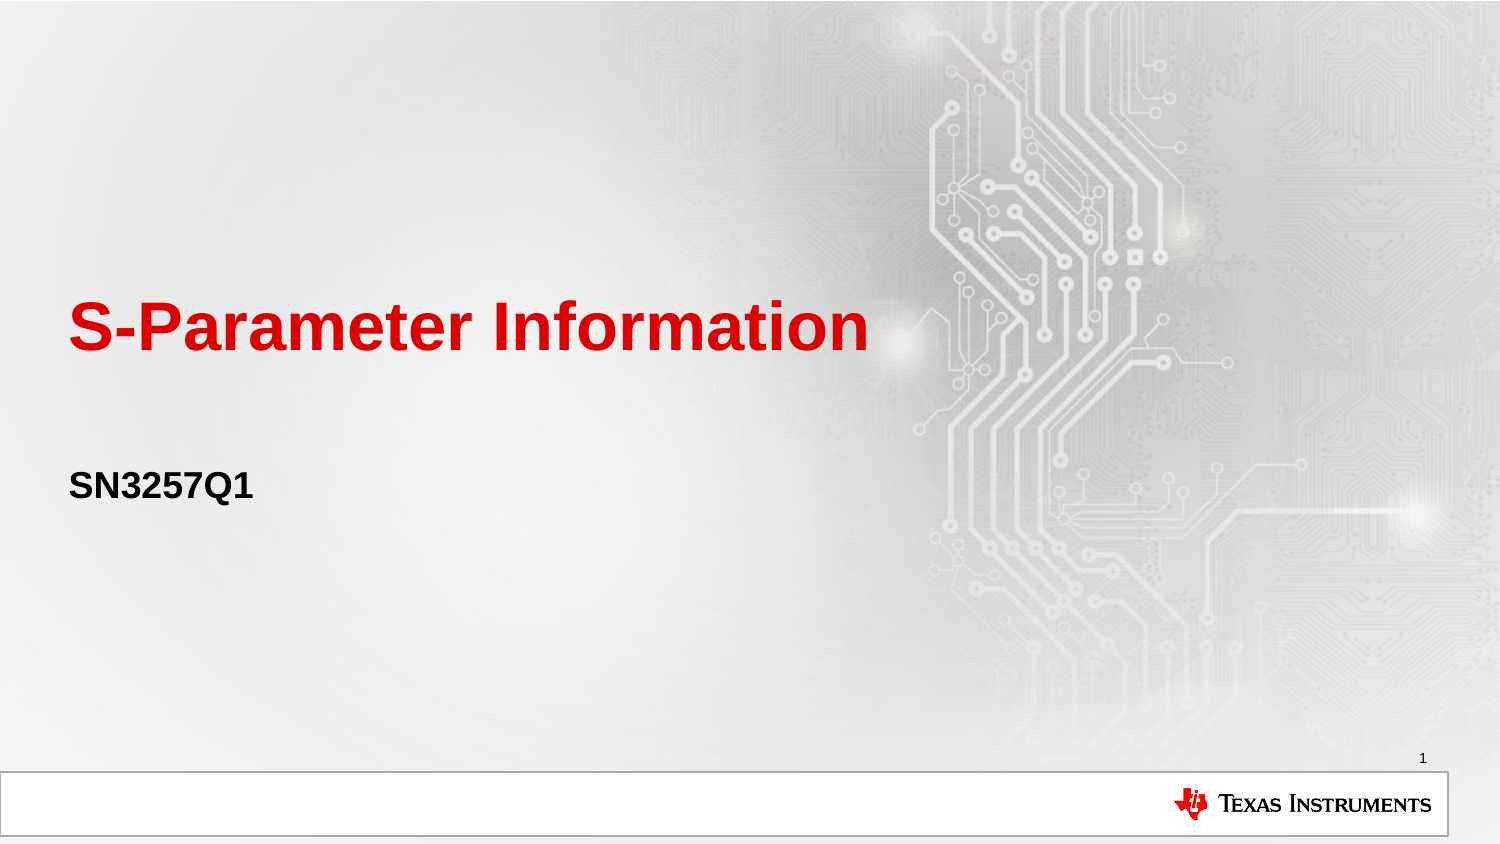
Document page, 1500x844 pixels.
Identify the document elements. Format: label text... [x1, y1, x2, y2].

subtitle SN3257Q1 [56, 454, 1444, 639]
picture [1174, 788, 1431, 820]
slide_number 1 [1089, 742, 1440, 769]
picture [0, 1, 1500, 844]
title S-Parameter Information [56, 238, 1444, 421]
